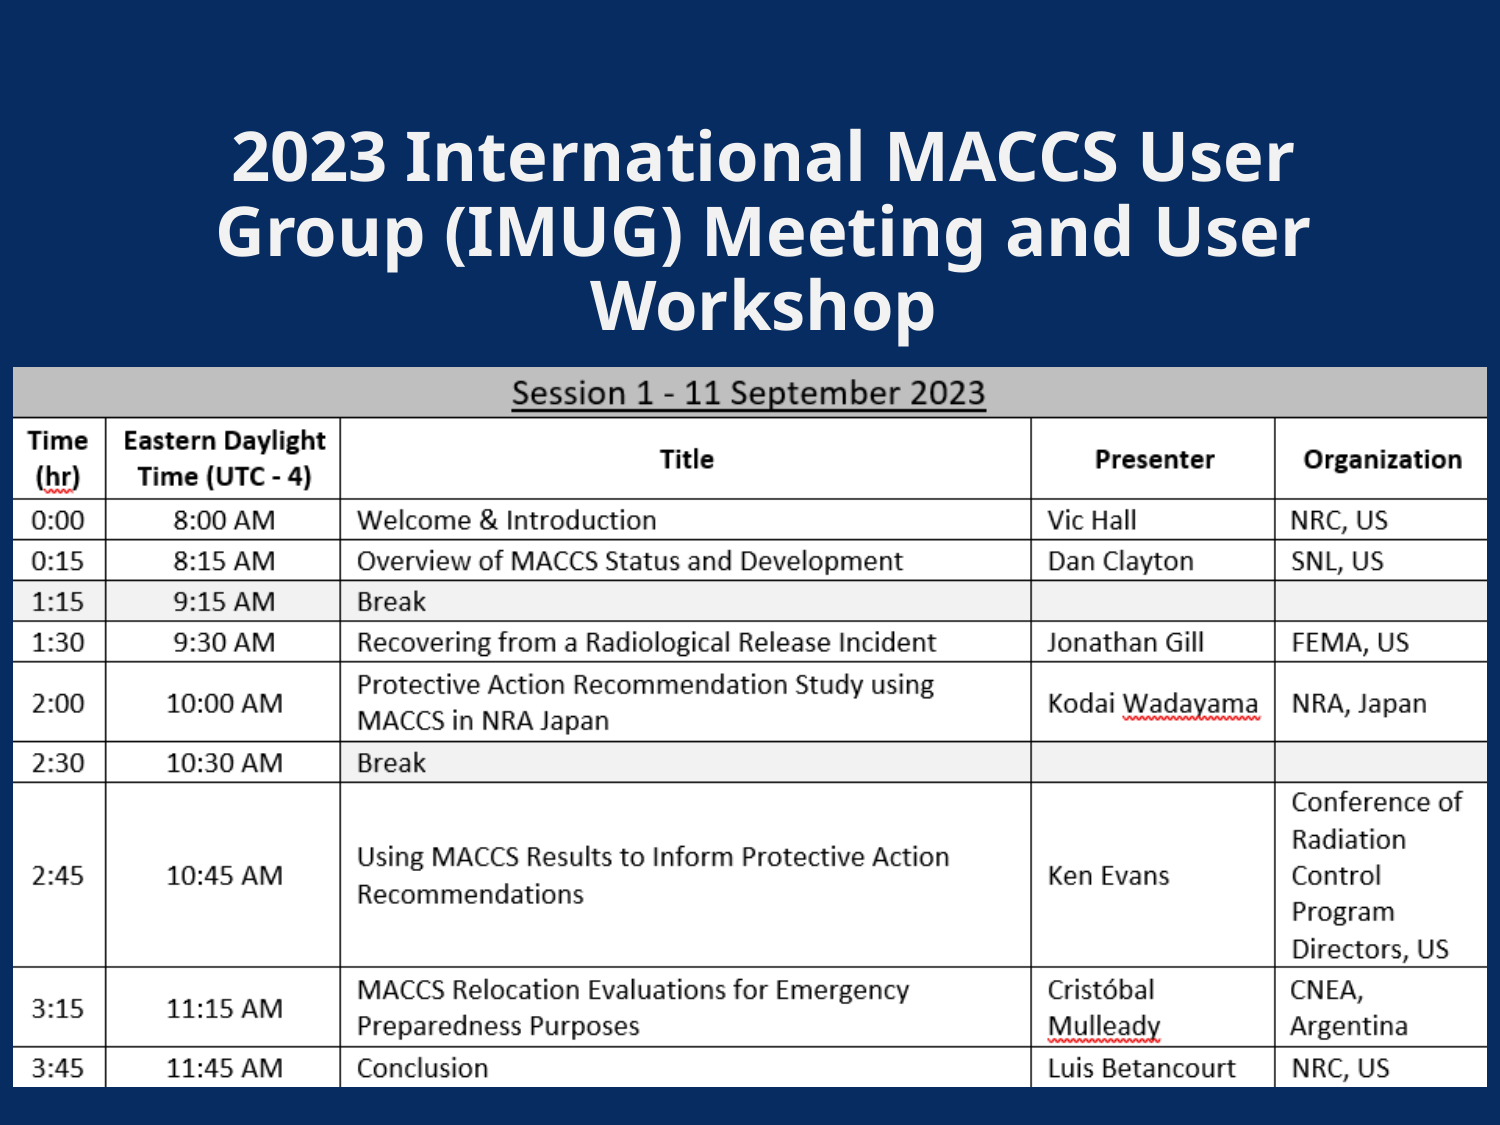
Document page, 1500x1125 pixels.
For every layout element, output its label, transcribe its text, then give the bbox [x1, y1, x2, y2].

picture [13, 367, 1487, 1087]
text_box 2023 International MACCS User Group (IMUG) Meeting and User Workshop [132, 140, 1396, 351]
